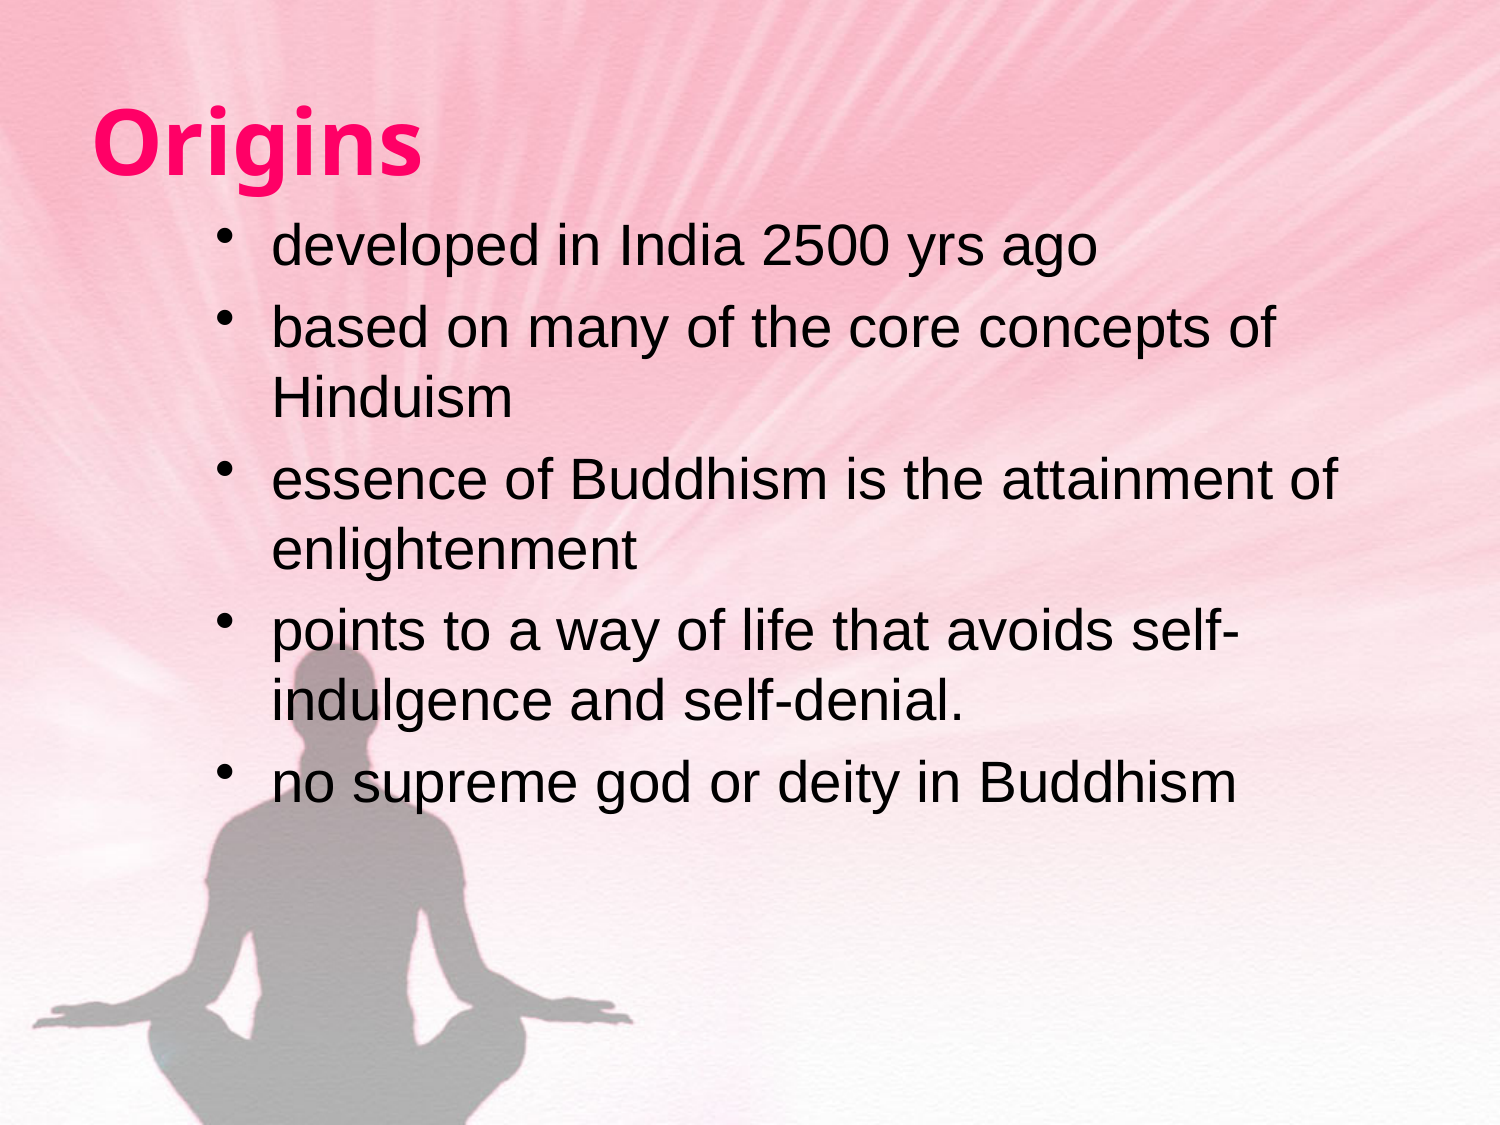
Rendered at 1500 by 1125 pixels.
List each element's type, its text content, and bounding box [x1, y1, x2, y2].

picture [0, 0, 1500, 1125]
title Origins [74, 44, 1426, 233]
list developed in India 2500 yrs ago based on many of the core concepts of Hinduism essence of Buddhism is the attainment of enlightenment points to a way of life that avoids self-indulgence and self-denial. no supreme god or deity in Buddhism [199, 199, 1370, 943]
